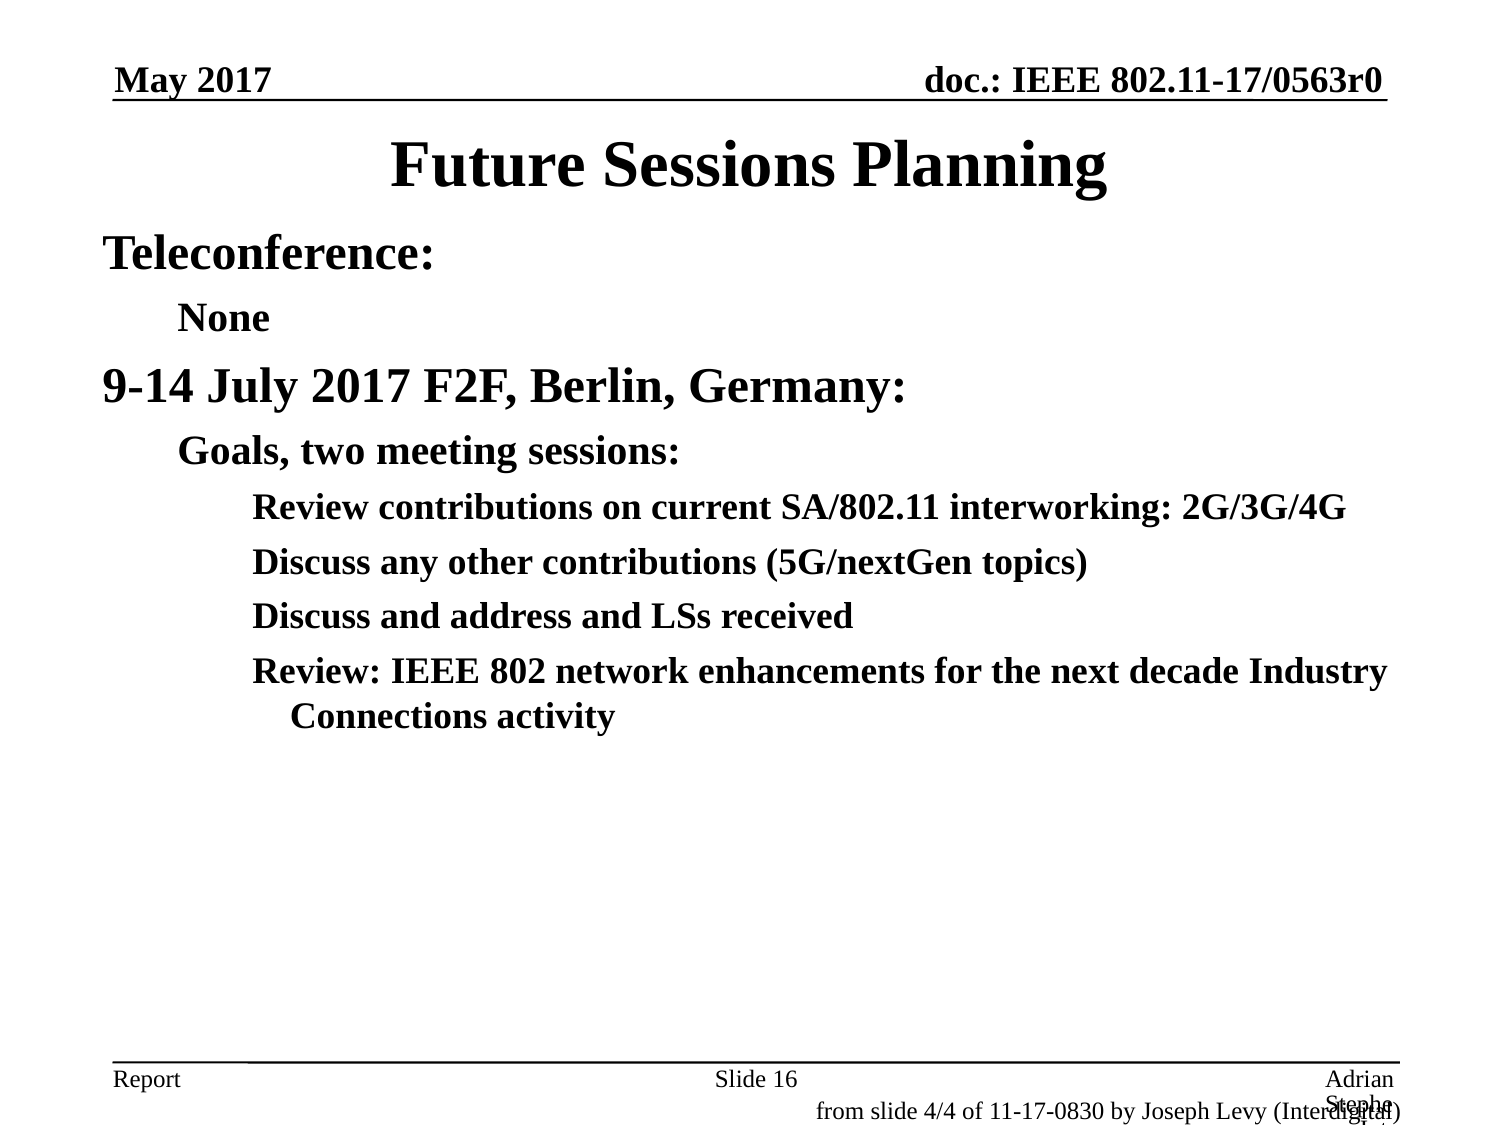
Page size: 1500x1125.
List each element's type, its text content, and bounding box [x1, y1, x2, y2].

text_box Future Sessions Planning [112, 112, 1388, 212]
text_box Teleconference: None 9-14 July 2017 F2F, Berlin, Germany: Goals, two meeting sessions: Review contributions on current SA/802.11 interworking: 2G/3G/4G Discuss any other contributions (5G/nextGen topics) Discuss and address and LSs received Review: IEEE 802 network enhancements for the next decade Industry Connections activity [87, 212, 1413, 1050]
text_box from slide 4/4 of 11-17-0830 by Joseph Levy (Interdigital) [343, 1087, 1417, 1125]
footer Adrian Stephens, Intel Corporation [1324, 1061, 1402, 1087]
slide_number Slide 16 [711, 1061, 801, 1087]
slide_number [114, 54, 374, 101]
